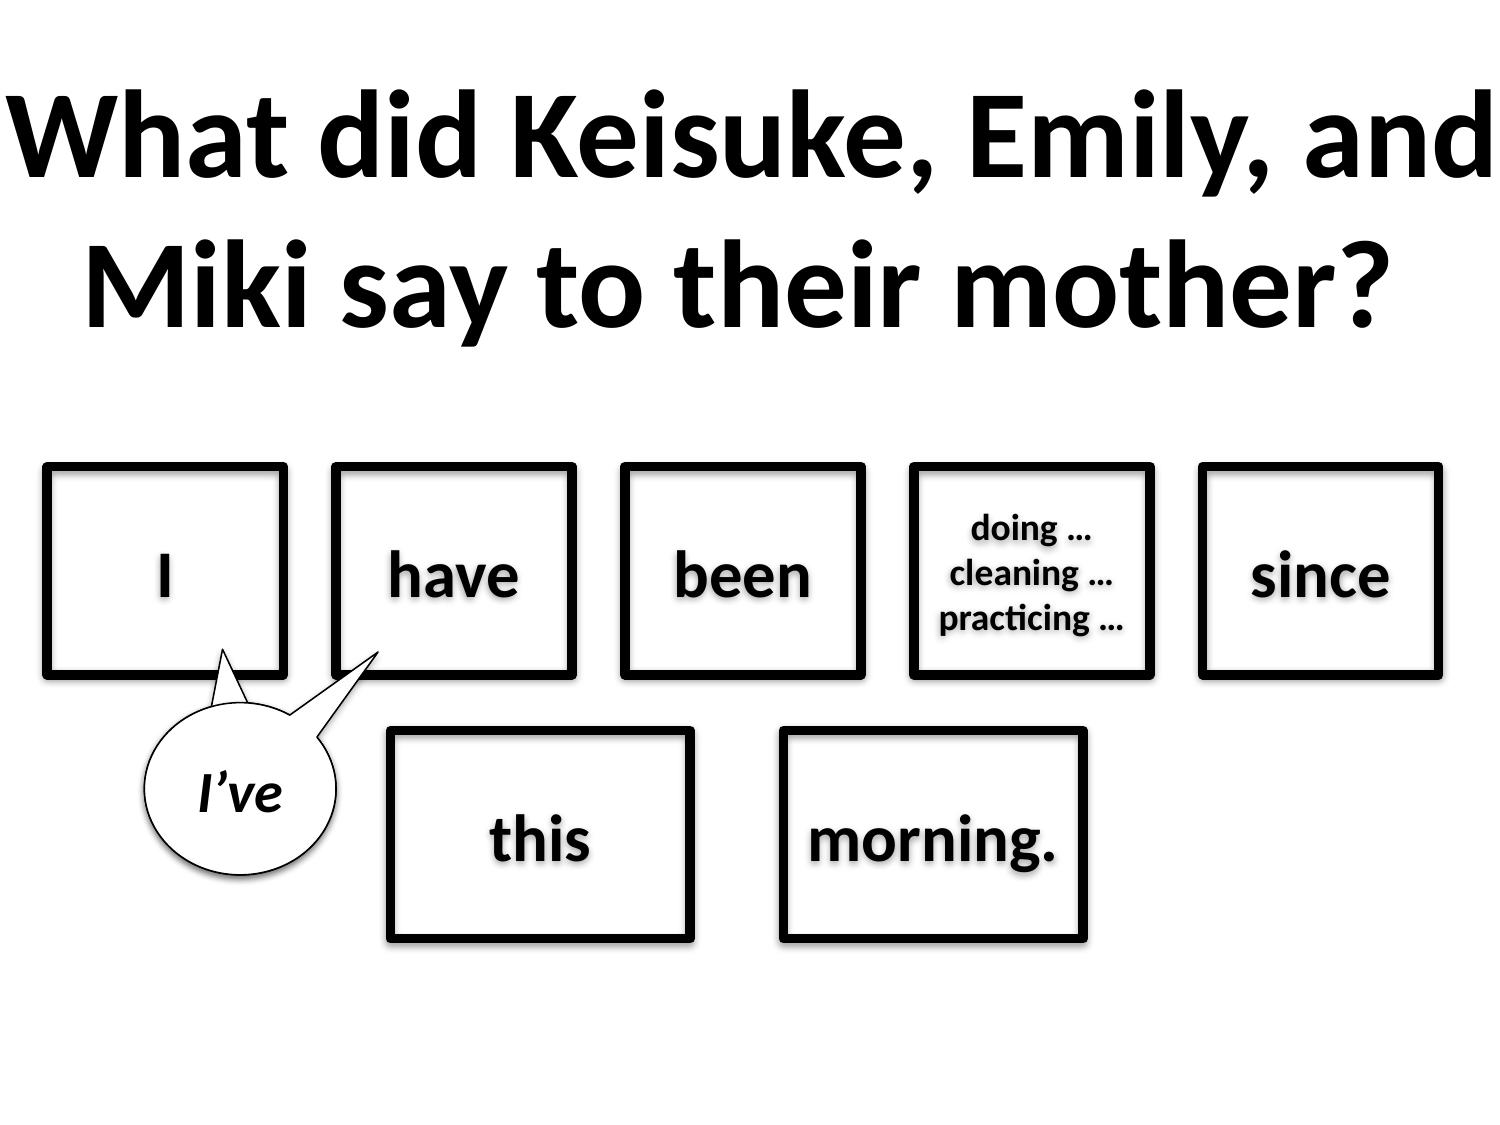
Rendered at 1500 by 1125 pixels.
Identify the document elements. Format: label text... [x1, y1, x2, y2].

text_box have [335, 466, 573, 676]
text_box this [389, 730, 691, 940]
text_box been [624, 466, 862, 676]
text_box [210, 648, 248, 705]
text_box I [46, 466, 284, 676]
text_box doing … cleaning … practicing … [913, 466, 1151, 676]
text_box since [1202, 466, 1440, 676]
text_box I’ve [143, 651, 379, 876]
text_box morning. [782, 730, 1084, 940]
list What did Keisuke, Emily, and Miki say to their mother? [0, 45, 1500, 1008]
